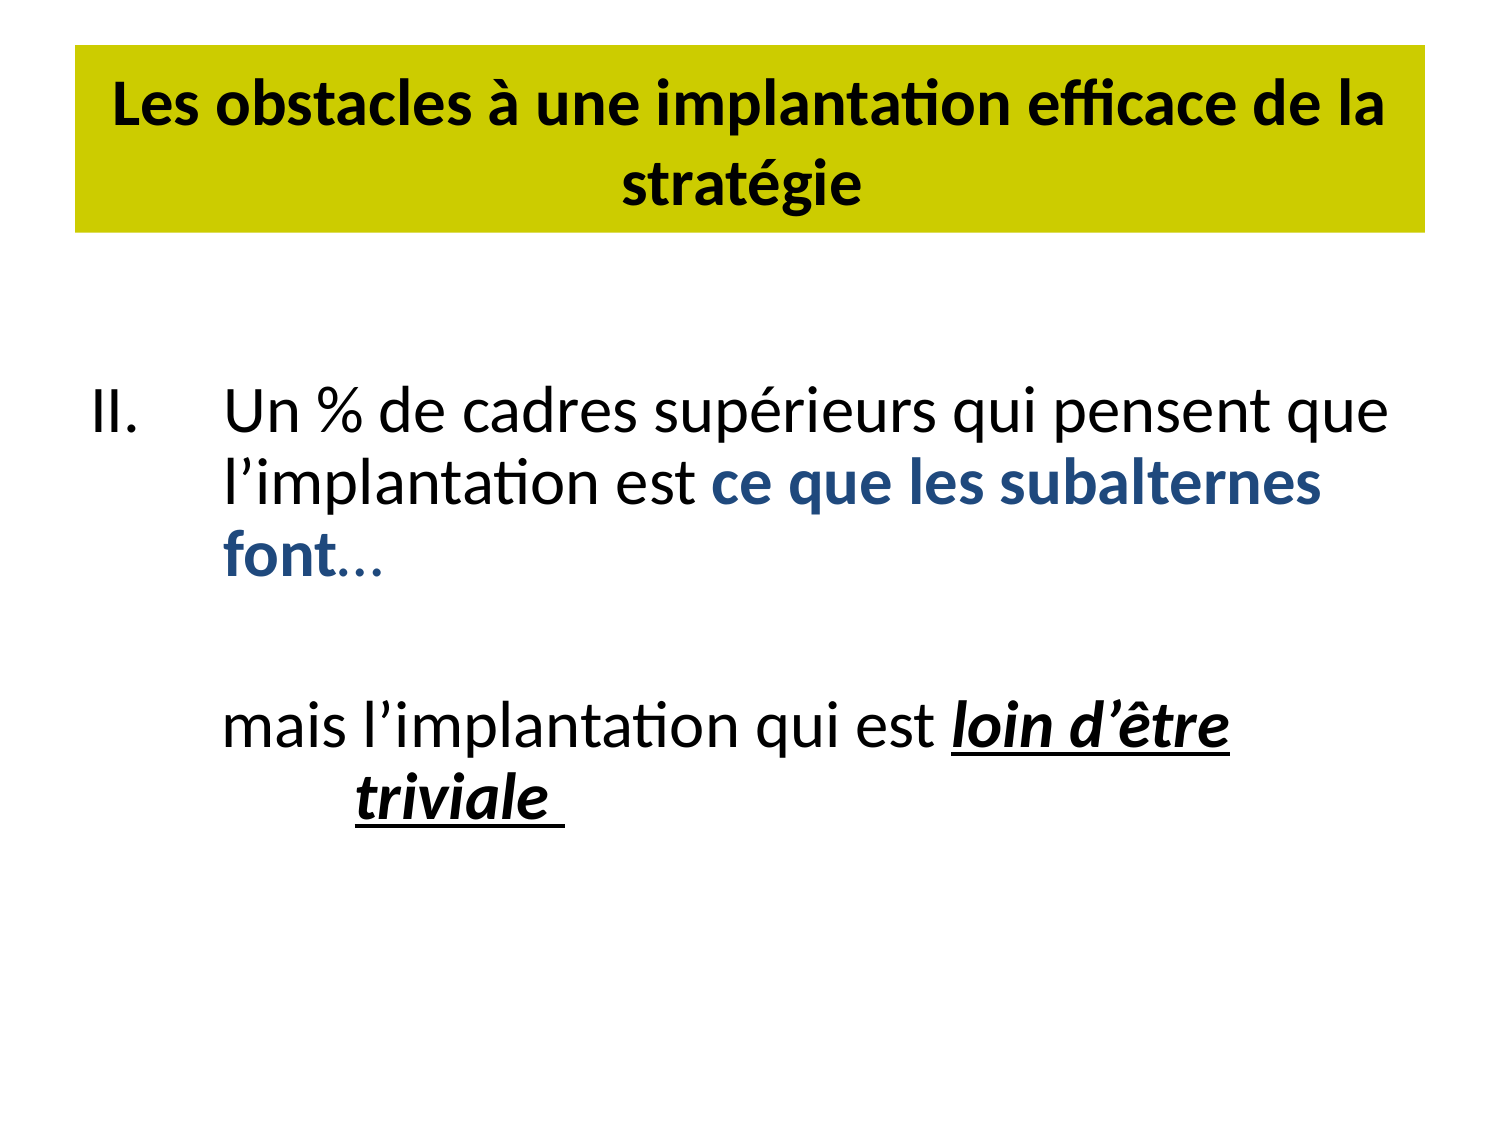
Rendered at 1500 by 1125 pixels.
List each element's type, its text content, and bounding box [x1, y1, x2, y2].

title Les obstacles à une implantation efficace de la stratégie [75, 45, 1425, 233]
list Un % de cadres supérieurs qui pensent que l’implantation est ce que les subalternes font… mais l’implantation qui est loin d’être triviale [75, 367, 1425, 879]
